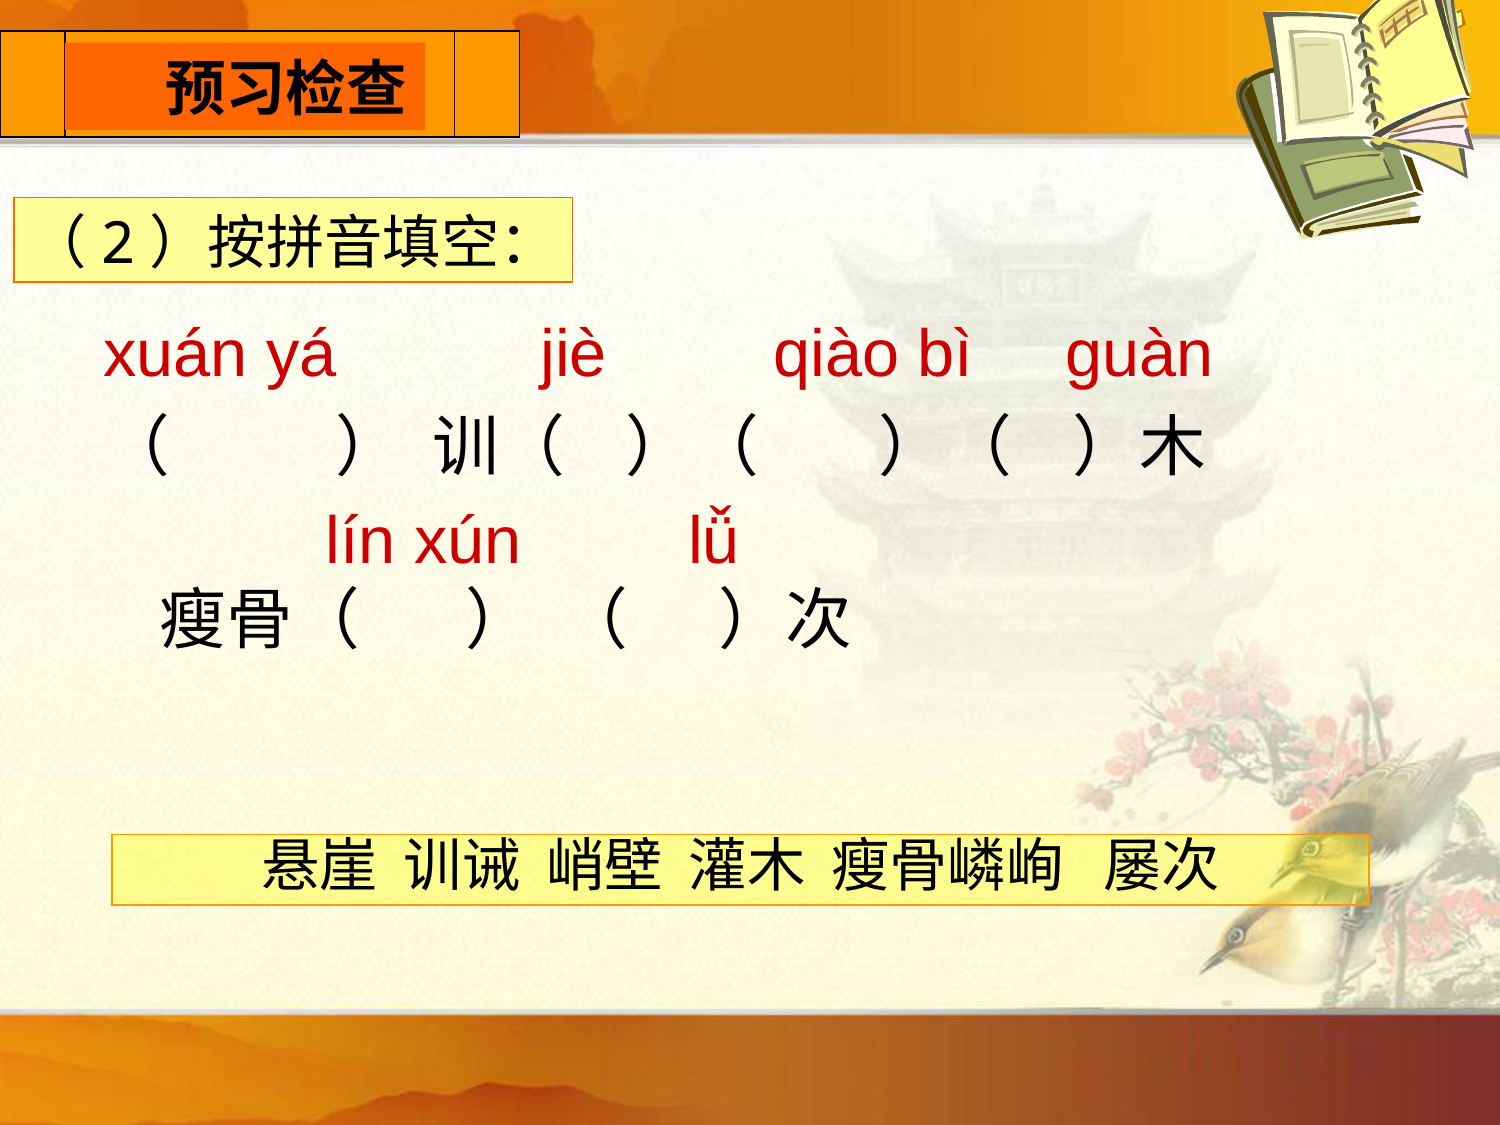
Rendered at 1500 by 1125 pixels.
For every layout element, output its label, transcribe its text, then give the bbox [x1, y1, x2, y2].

text_box 悬崖 训诫 峭壁 灌木 瘦骨嶙峋 屡次 [112, 834, 1369, 906]
picture [0, 0, 1500, 1125]
text_box （2）按拼音填空： [13, 197, 573, 282]
list xuán yá jiè qiào bì guàn （ ） 训（ ）（ ）（ ）木 lín xún lǚ 瘦骨（ ） （ ）次 [88, 302, 1439, 775]
text_box 预习检查 [64, 42, 425, 130]
text_box 预习检查 [0, 31, 520, 138]
